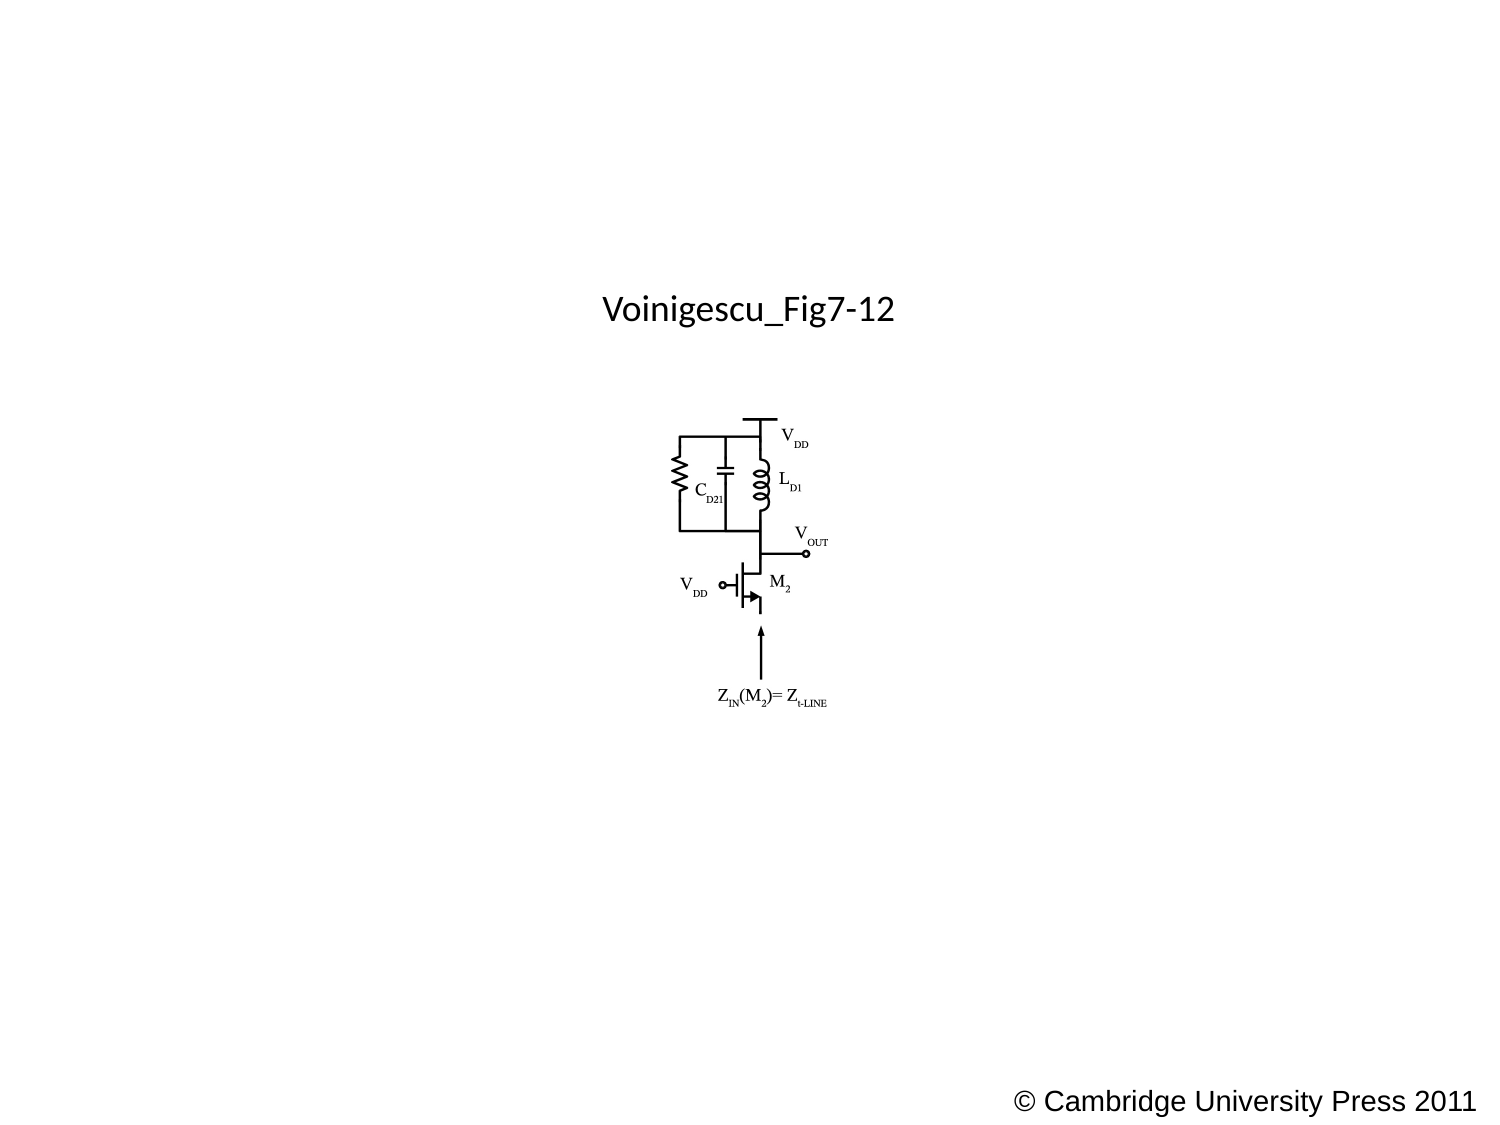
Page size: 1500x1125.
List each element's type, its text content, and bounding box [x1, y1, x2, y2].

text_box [585, 276, 913, 707]
text_box © Cambridge University Press 2011 [907, 1074, 1493, 1125]
